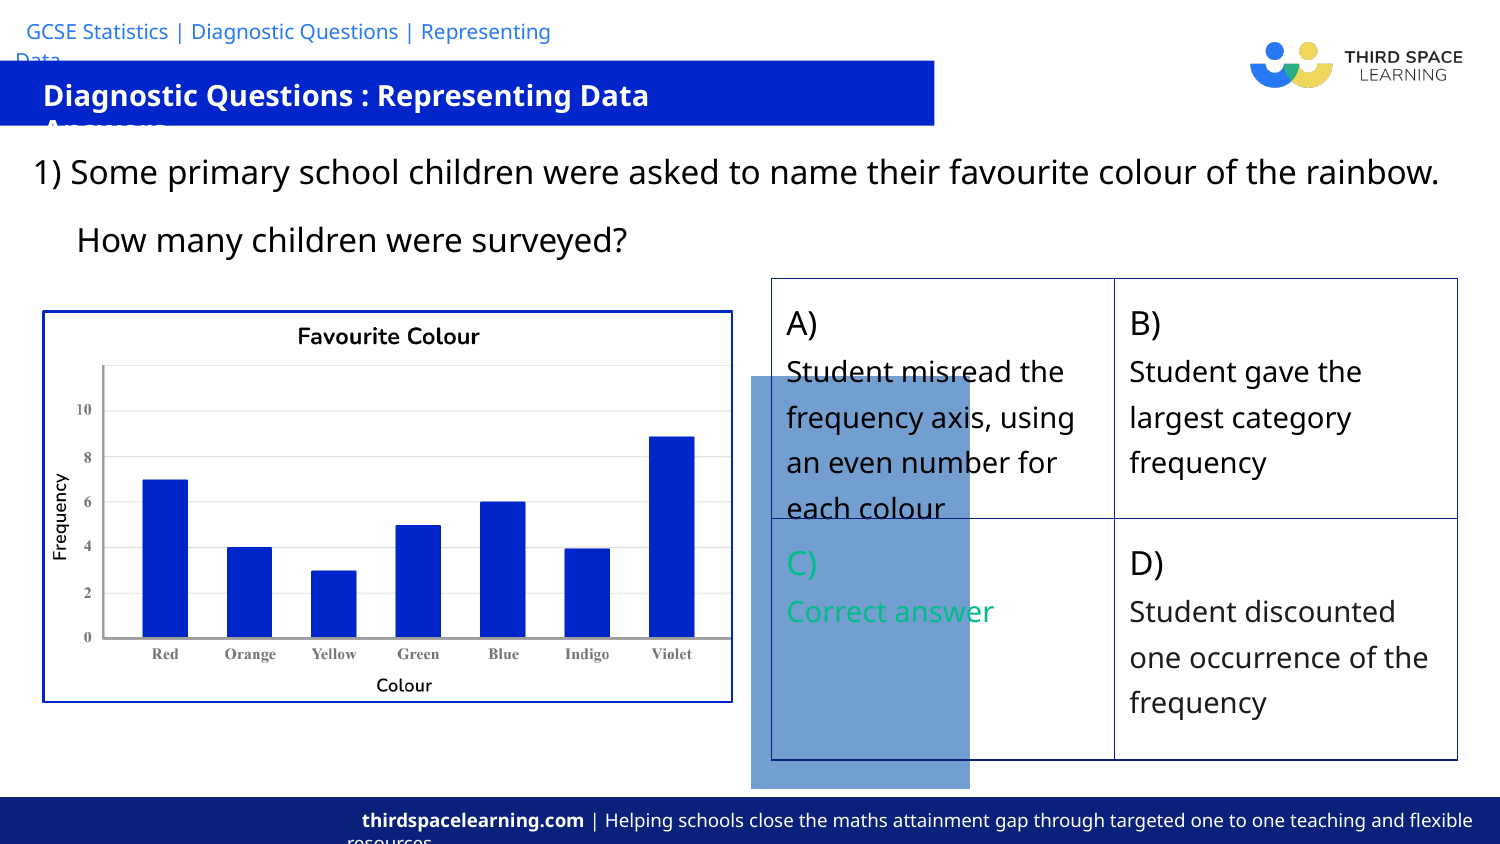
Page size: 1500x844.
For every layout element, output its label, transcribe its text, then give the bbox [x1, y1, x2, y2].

table_cell [19, 376, 749, 788]
picture [42, 310, 733, 703]
table_header 1) Some primary school children were asked to name their favourite colour of the rainbow. How many children were surveyed? [19, 142, 1474, 374]
text_box Diagnostic Questions : Representing Data Answers [27, 61, 778, 141]
picture [1250, 33, 1465, 99]
table_cell [972, 376, 1474, 788]
